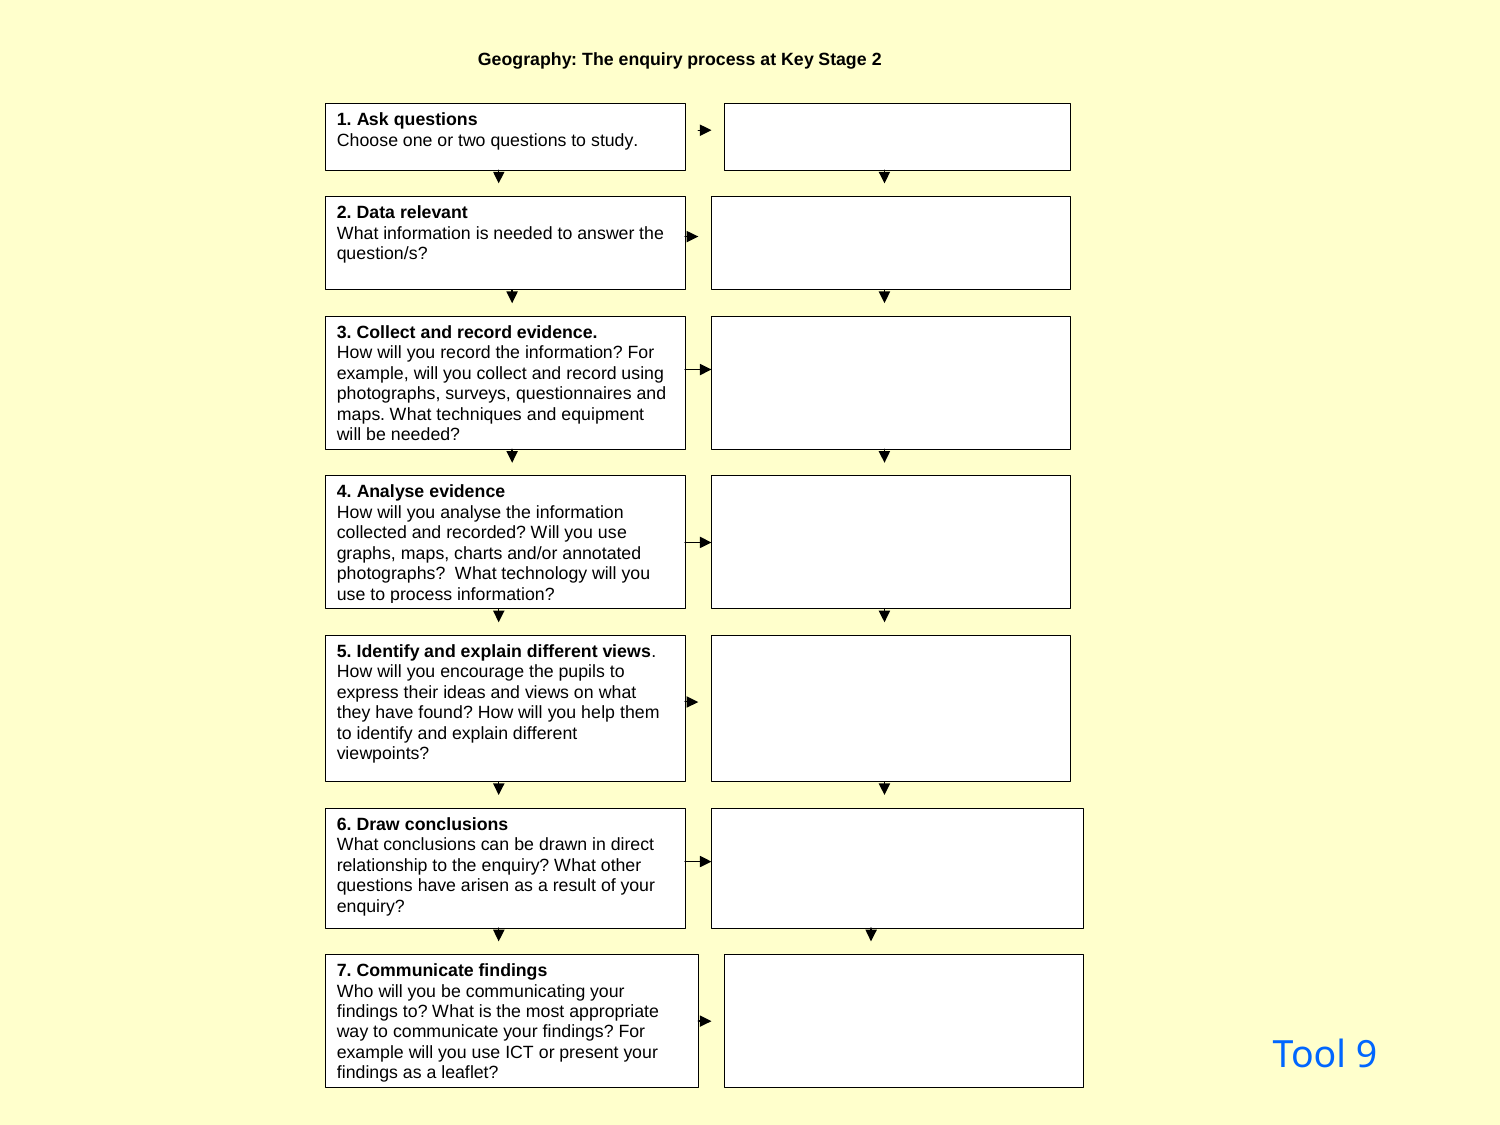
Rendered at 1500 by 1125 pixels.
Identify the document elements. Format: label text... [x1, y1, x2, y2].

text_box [312, 49, 1098, 1088]
text_box Tool 9 [1257, 1023, 1435, 1083]
